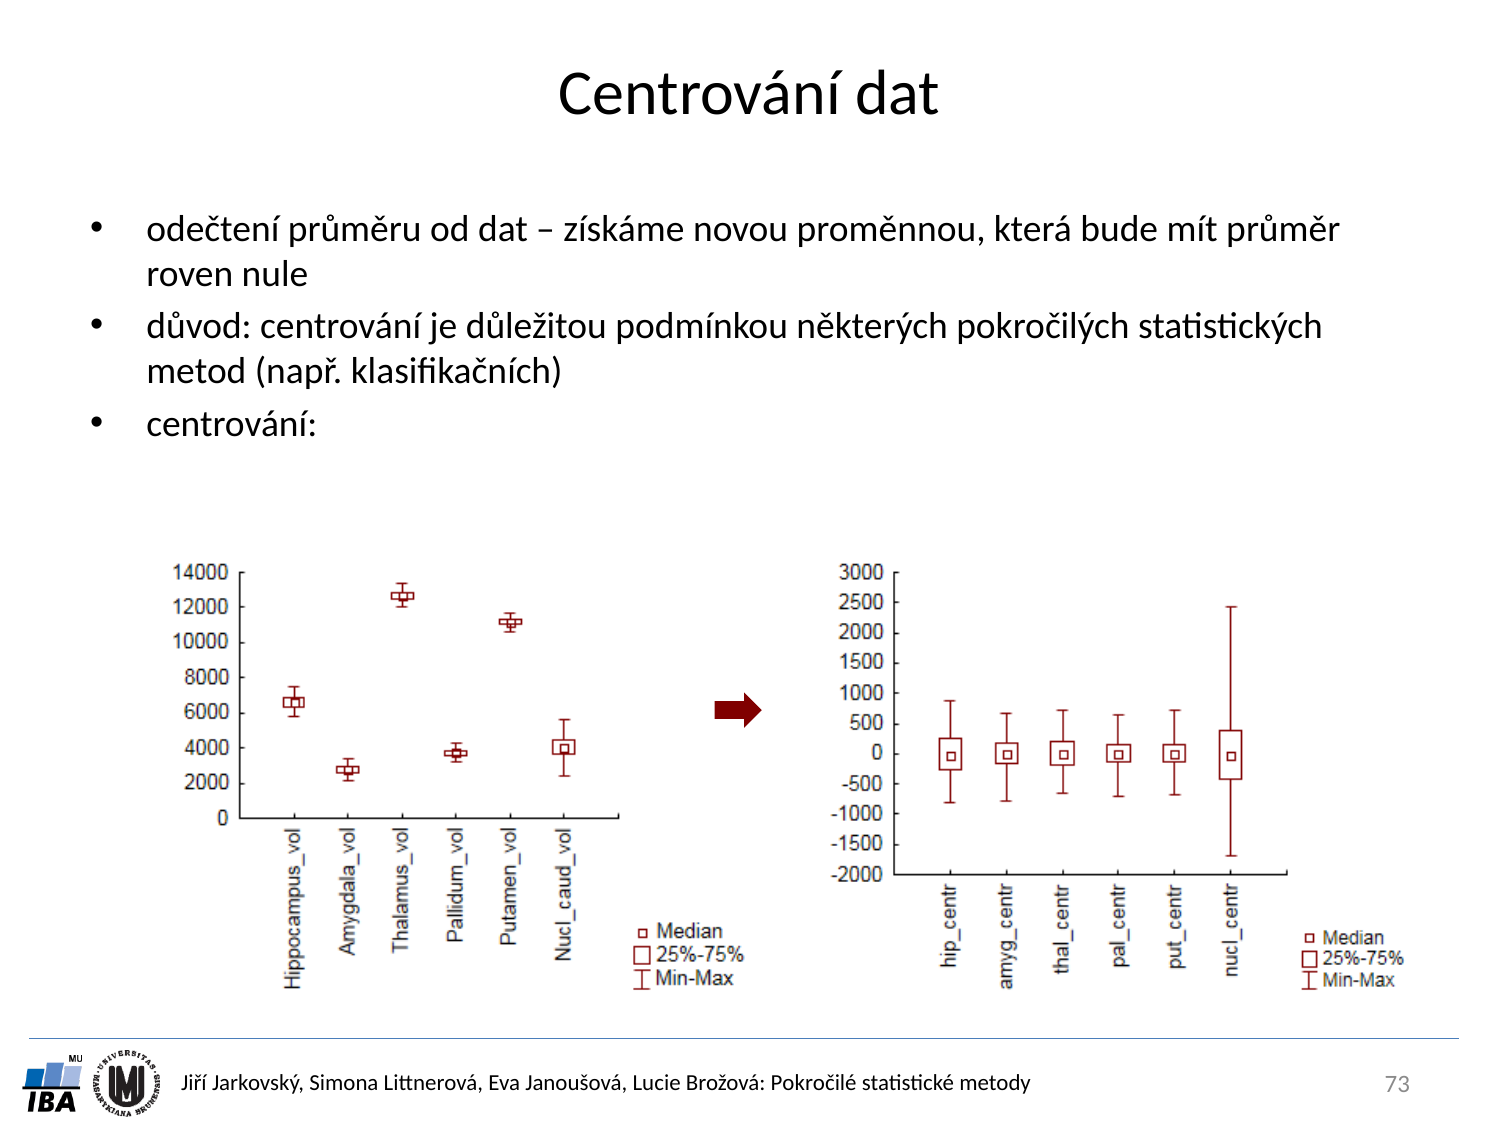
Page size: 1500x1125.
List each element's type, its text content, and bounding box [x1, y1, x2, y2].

title Centrování dat [75, 42, 1425, 135]
picture [93, 1050, 160, 1117]
slide_number 73 [1074, 1052, 1425, 1113]
picture [820, 550, 1422, 1001]
picture [161, 550, 762, 1001]
picture [22, 1055, 82, 1112]
